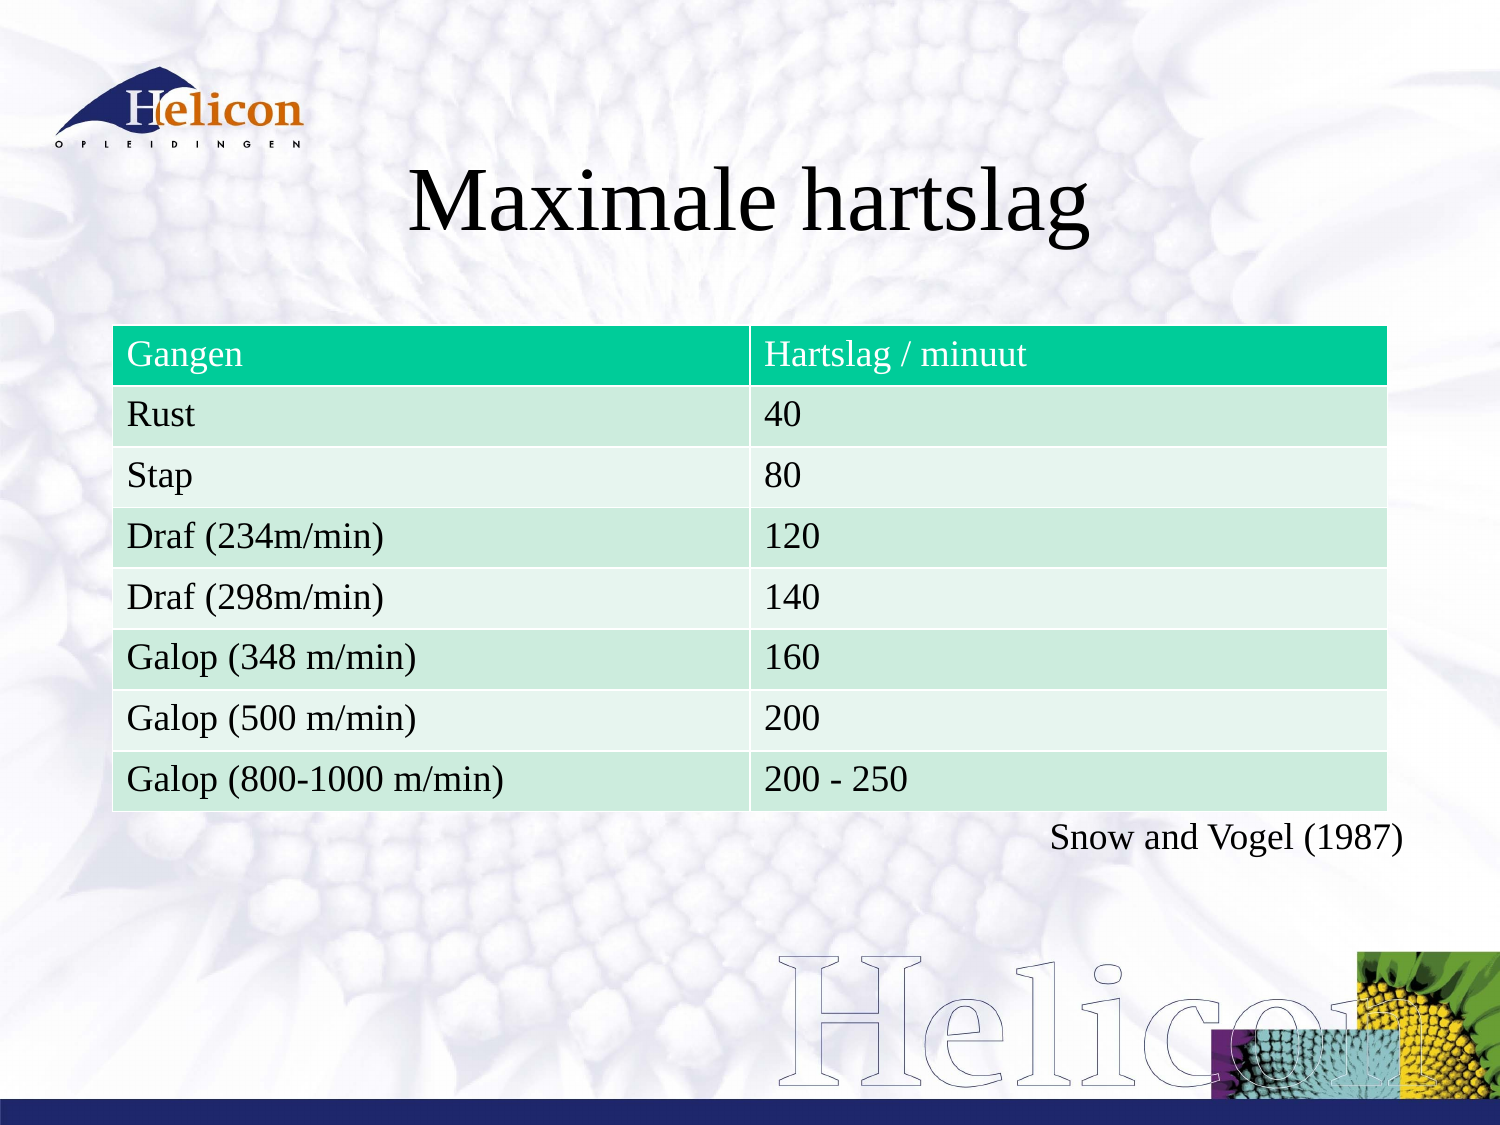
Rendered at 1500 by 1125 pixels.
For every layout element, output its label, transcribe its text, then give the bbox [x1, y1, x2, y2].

table_cell 160 [751, 630, 1387, 689]
text_box Snow and Vogel (1987) [1034, 804, 1425, 865]
table_cell 200 [751, 691, 1387, 750]
table_cell 140 [751, 569, 1387, 628]
table_cell 200 - 250 [751, 752, 1387, 811]
table_cell Galop (800-1000 m/min) [113, 752, 749, 811]
table_cell 120 [751, 508, 1387, 567]
table_cell 80 [751, 448, 1387, 507]
table_header Gangen [113, 326, 749, 385]
table_cell Draf (234m/min) [113, 508, 749, 567]
title Maximale hartslag [112, 99, 1388, 288]
table_cell Rust [113, 387, 749, 446]
table_header Hartslag / minuut [751, 326, 1387, 385]
table_cell 40 [751, 387, 1387, 446]
picture [0, 0, 1500, 1125]
table_cell Draf (298m/min) [113, 569, 749, 628]
table_cell Galop (348 m/min) [113, 630, 749, 689]
table_cell Galop (500 m/min) [113, 691, 749, 750]
table_cell Stap [113, 448, 749, 507]
